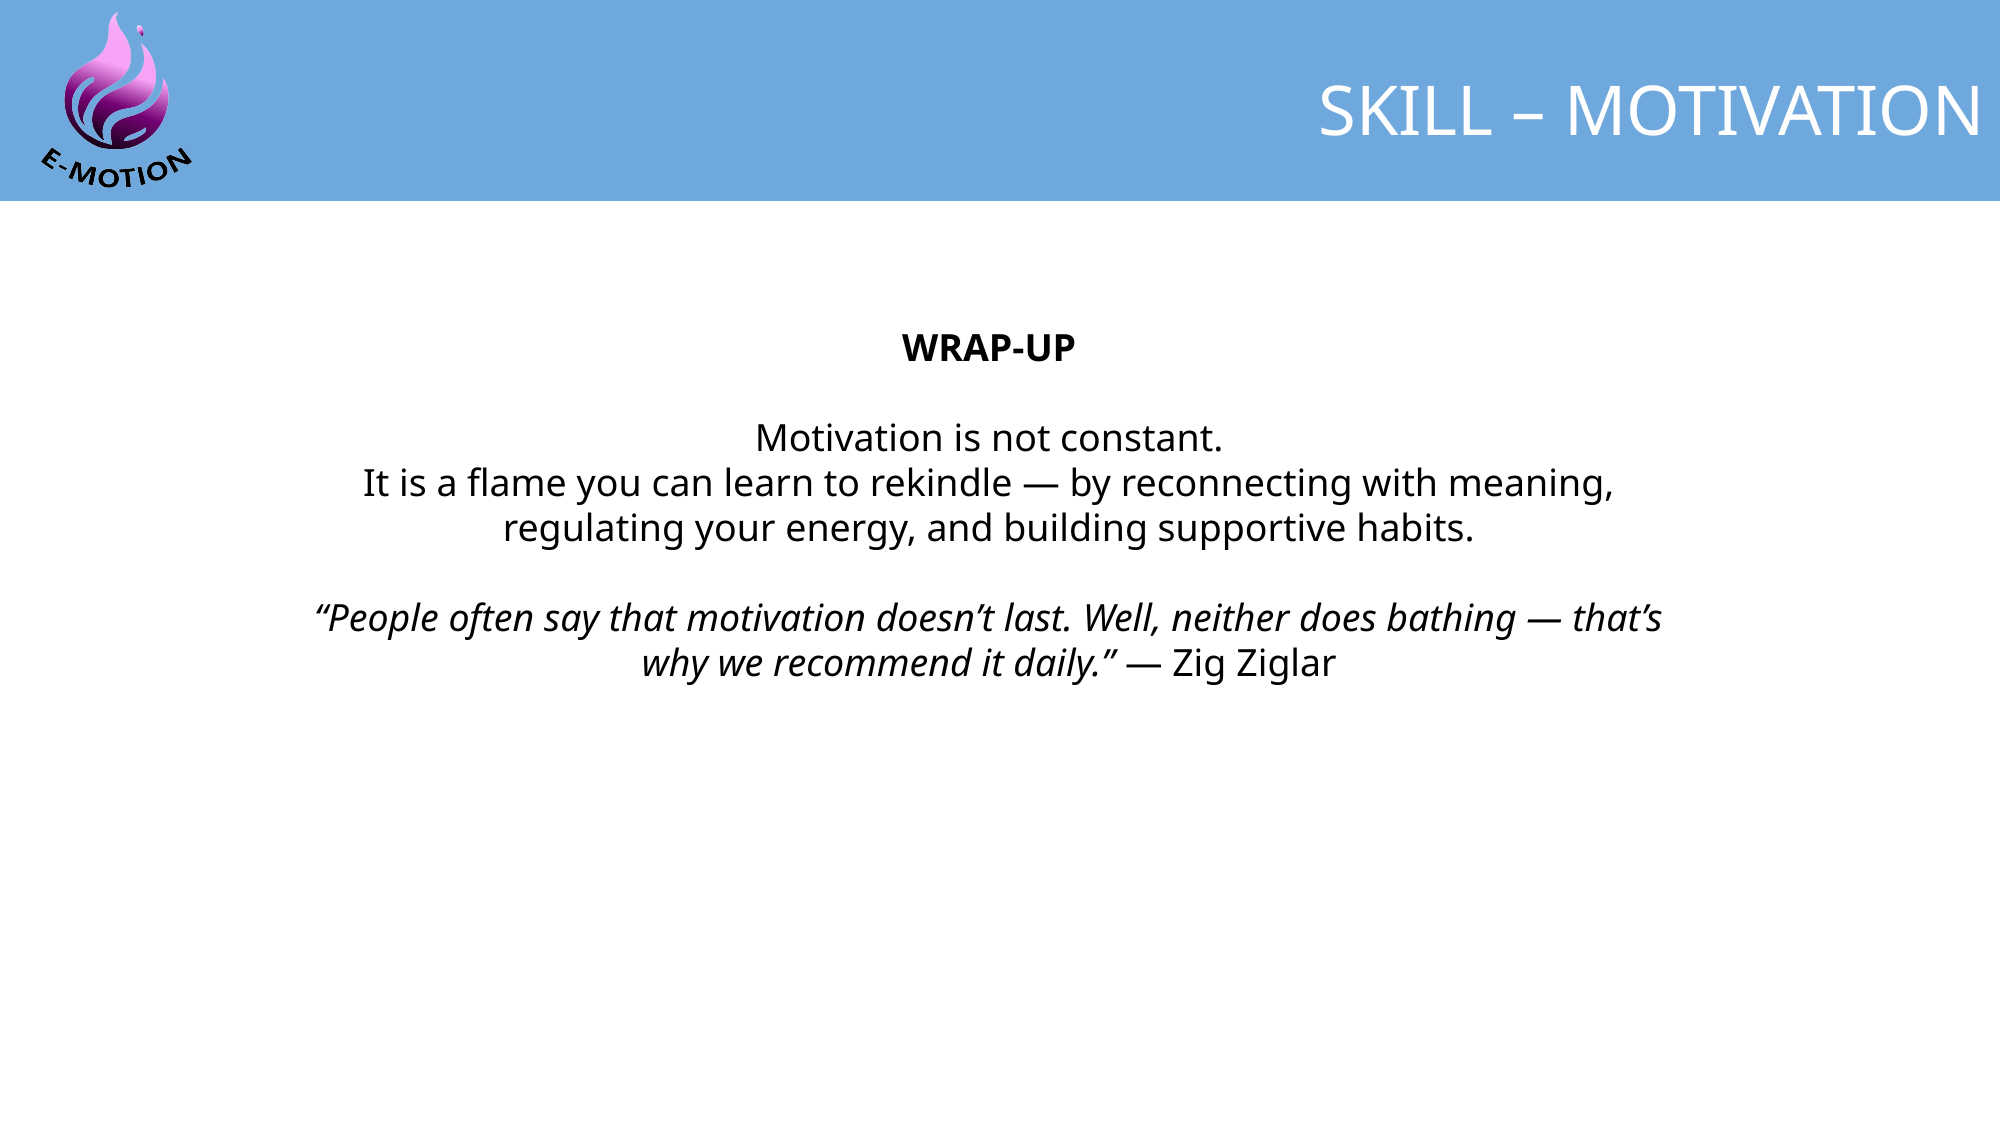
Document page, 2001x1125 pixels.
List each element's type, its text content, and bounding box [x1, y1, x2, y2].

text_box WRAP-UP Motivation is not constant. It is a flame you can learn to rekindle — by reconnecting with meaning, regulating your energy, and building supportive habits. “People often say that motivation doesn’t last. Well, neither does bathing — that’s why we recommend it daily.” — Zig Ziglar [289, 316, 1690, 692]
text_box SKILL – MOTIVATION [556, 59, 2000, 334]
picture [0, 0, 253, 247]
